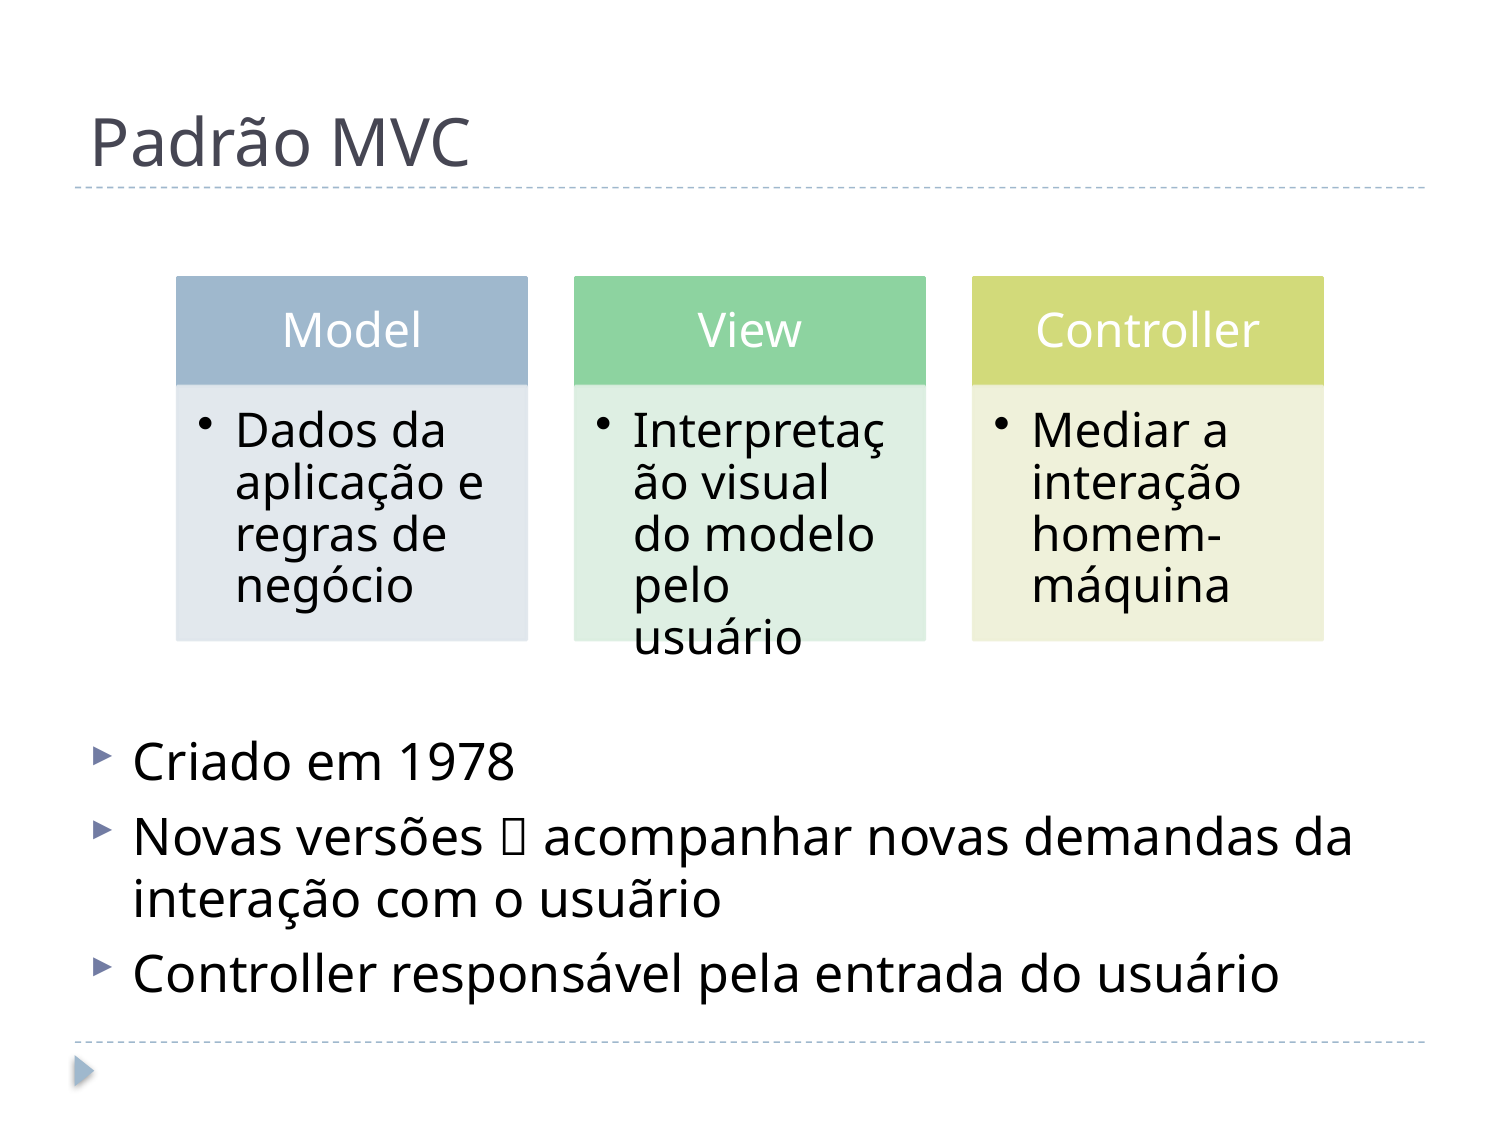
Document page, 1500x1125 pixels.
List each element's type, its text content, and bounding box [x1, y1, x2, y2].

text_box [176, 125, 1324, 793]
title Padrão MVC [75, 24, 1425, 188]
list Criado em 1978 Novas versões  acompanhar novas demandas da interação com o usuãrio Controller responsável pela entrada do usuário [75, 200, 1425, 1010]
